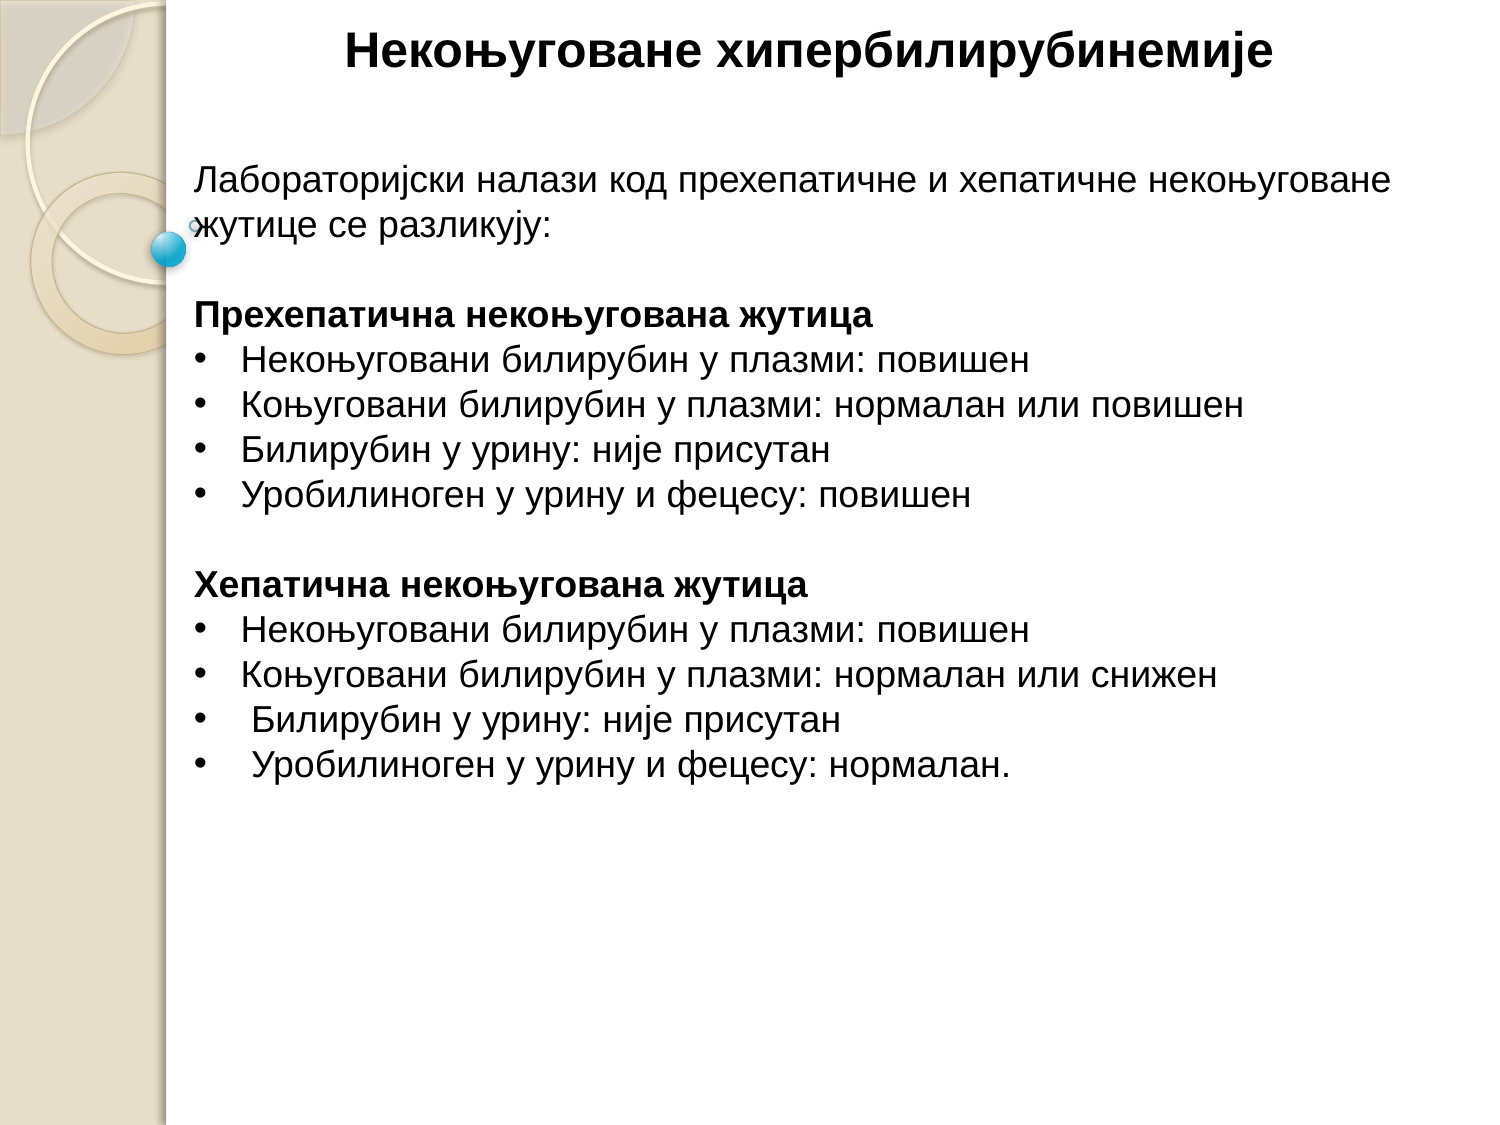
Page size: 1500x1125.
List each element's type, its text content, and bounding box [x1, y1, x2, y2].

text_box Лабораторијски налази код прехепатичне и хепатичне некоњуговане жутице се разликују: Прехепатична некоњугована жутица Некоњуговани билирубин у плазми: повишен Коњуговани билирубин у плазми: нормалан или повишен Билирубин у урину: није присутан Уробилиноген у урину и фецесу: повишен Хепатична некоњугована жутица Некоњуговани билирубин у плазми: повишен Коњуговани билирубин у плазми: нормалан или снижен Билирубин у урину: није присутан Уробилиноген у урину и фецесу: нормалан. [178, 147, 1496, 793]
text_box Некоњуговане хипербилирубинемије [329, 10, 1290, 86]
